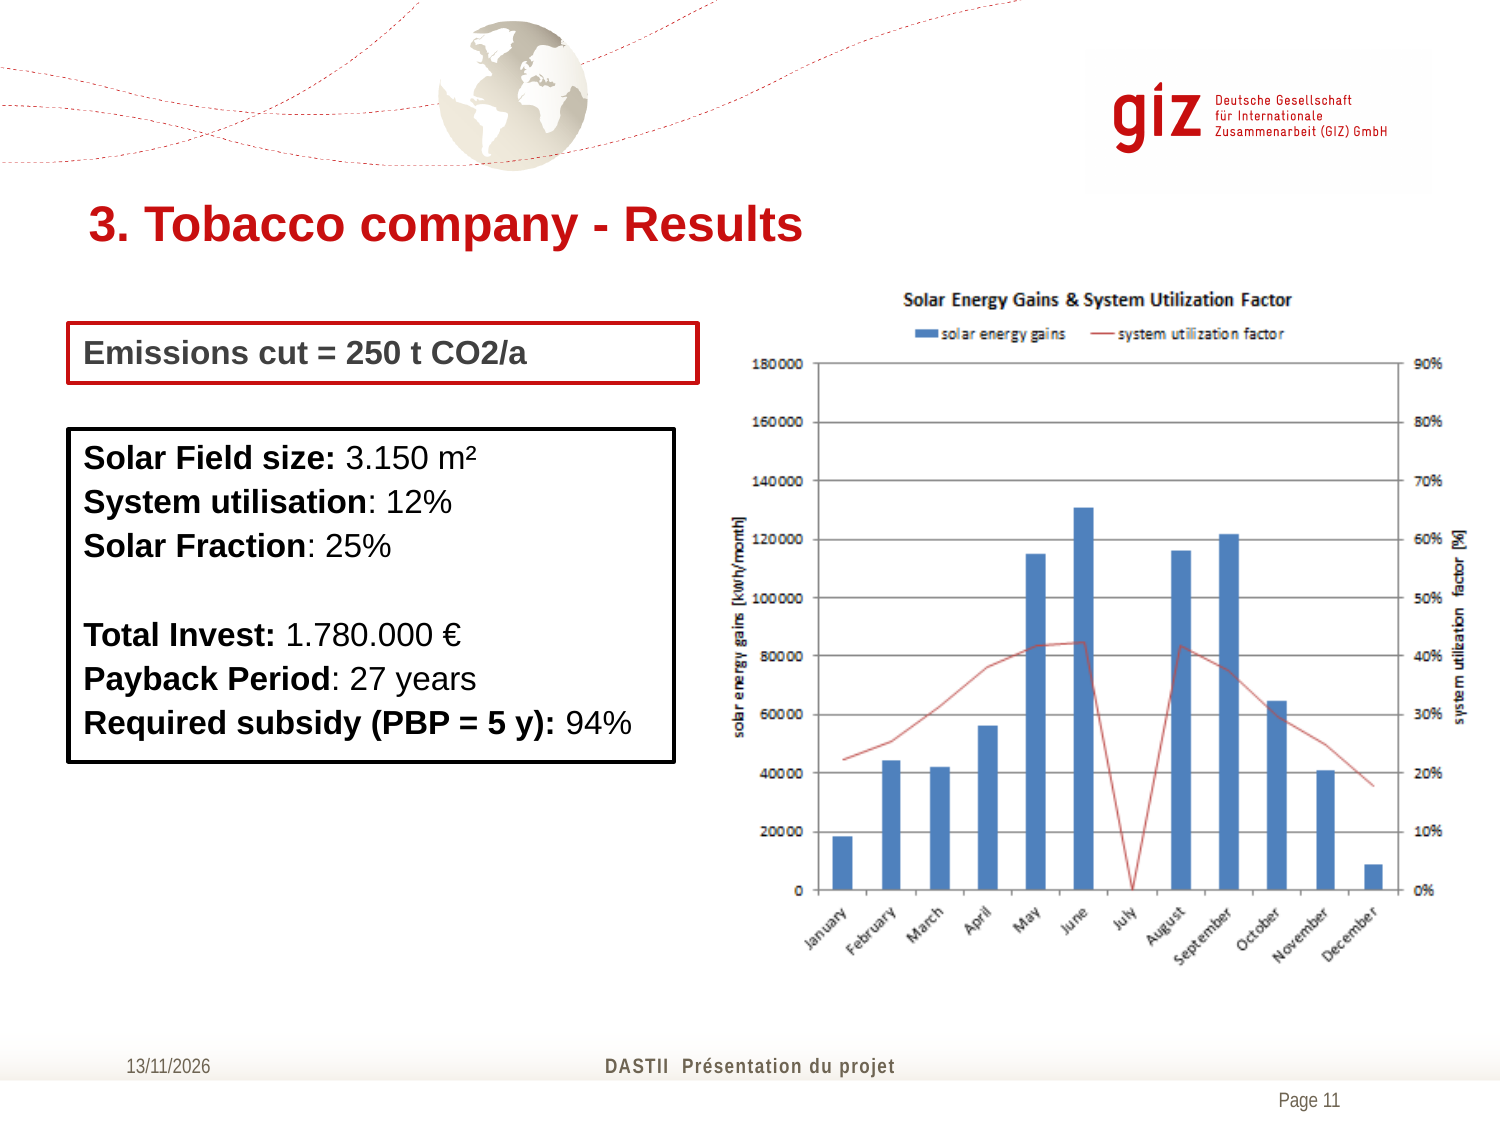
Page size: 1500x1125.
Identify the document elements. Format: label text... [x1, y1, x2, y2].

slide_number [111, 1044, 325, 1086]
picture [0, 285, 1500, 1081]
footer DASTII Présentation du projet [469, 1044, 1031, 1086]
text_box 3. Tobacco company - Results [59, 184, 1336, 286]
text_box Emissions cut = 250 t CO2/a [66, 321, 700, 385]
picture [0, 0, 1500, 194]
text_box Solar Field size: 3.150 m² System utilisation: 12% Solar Fraction: 25% Total Invest: 1.780.000 € Payback Period: 27 years Required subsidy (PBP = 5 y): 94% [66, 427, 676, 764]
